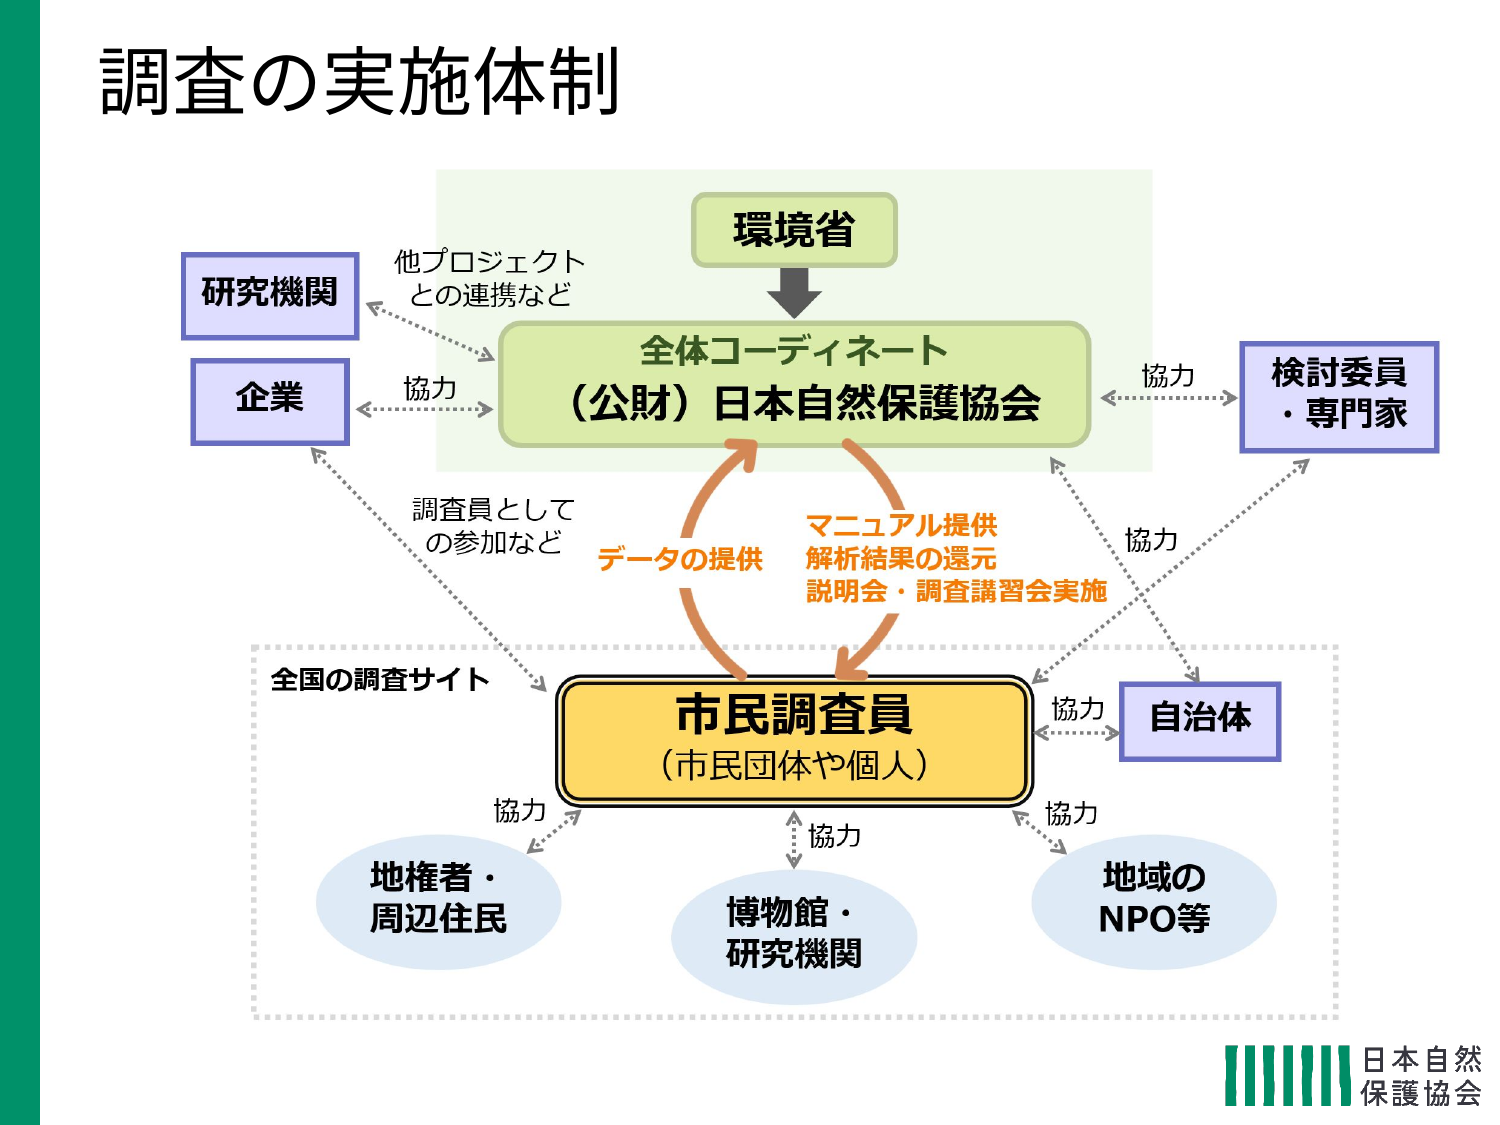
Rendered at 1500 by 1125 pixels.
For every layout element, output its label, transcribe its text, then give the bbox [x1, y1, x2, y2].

picture [149, 150, 1500, 1125]
text_box 調査の実施体制 [82, 44, 1358, 132]
